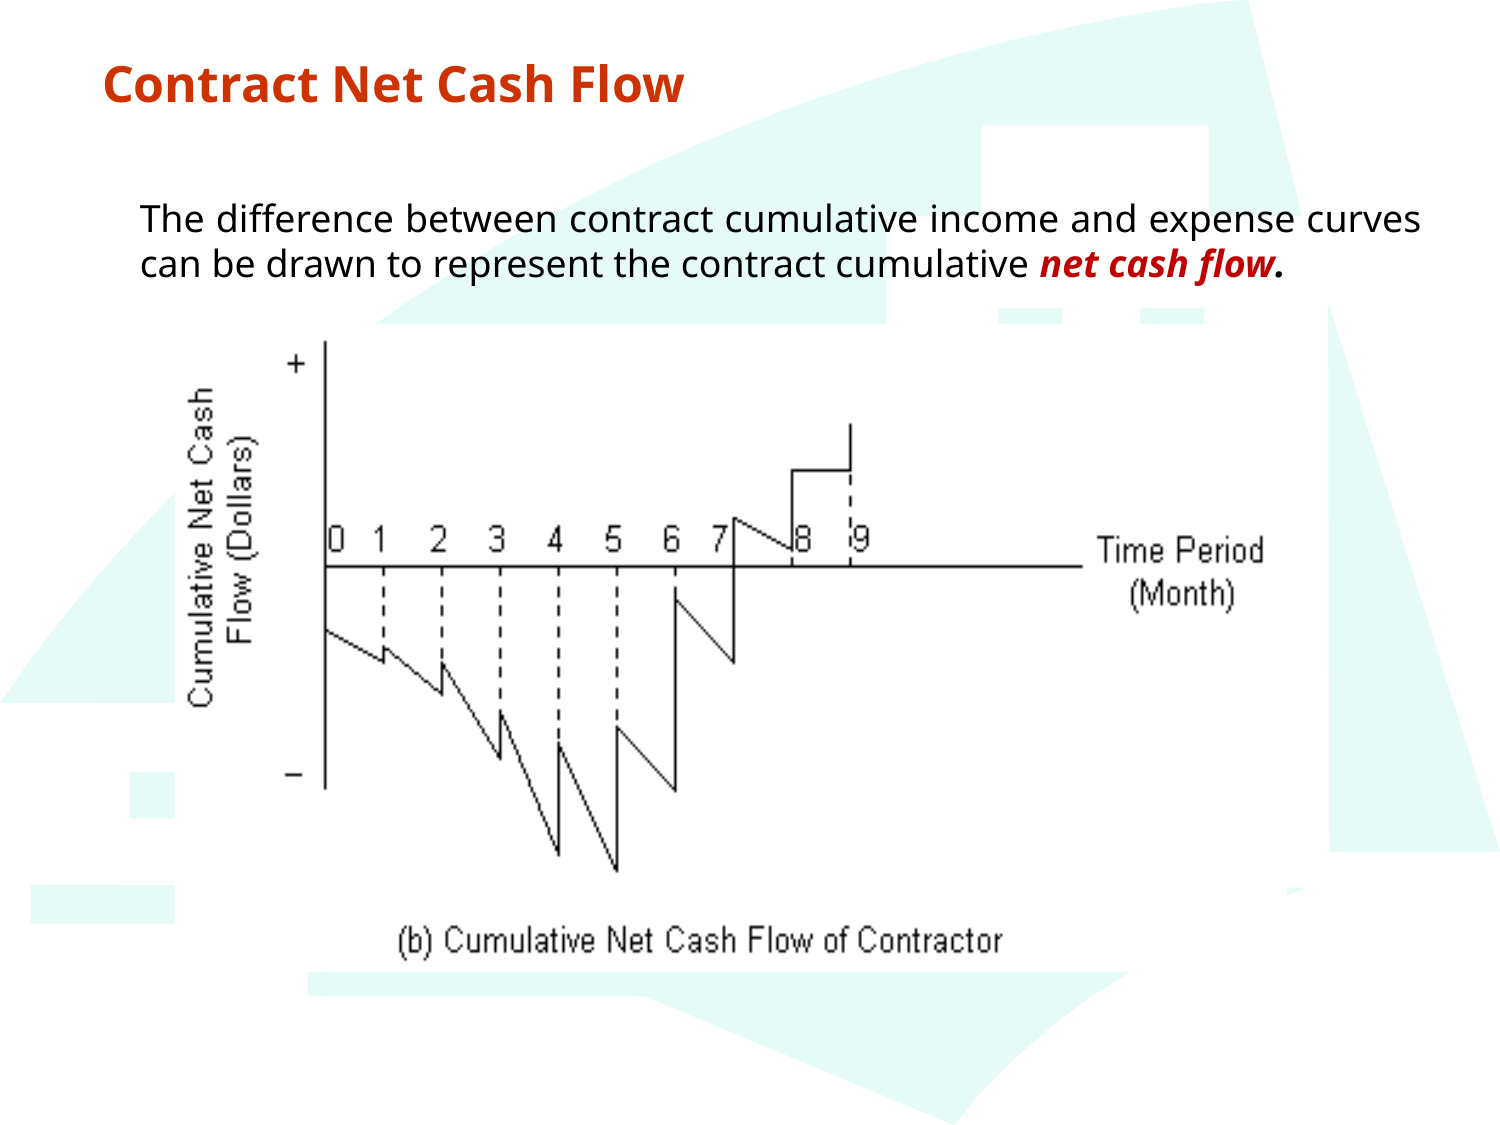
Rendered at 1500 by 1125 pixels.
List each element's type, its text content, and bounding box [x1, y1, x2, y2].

list The difference between contract cumulative income and expense curves can be drawn to represent the contract cumulative net cash flow. [125, 187, 1438, 296]
picture [174, 324, 1288, 988]
text_box Contract Net Cash Flow [102, 52, 763, 138]
